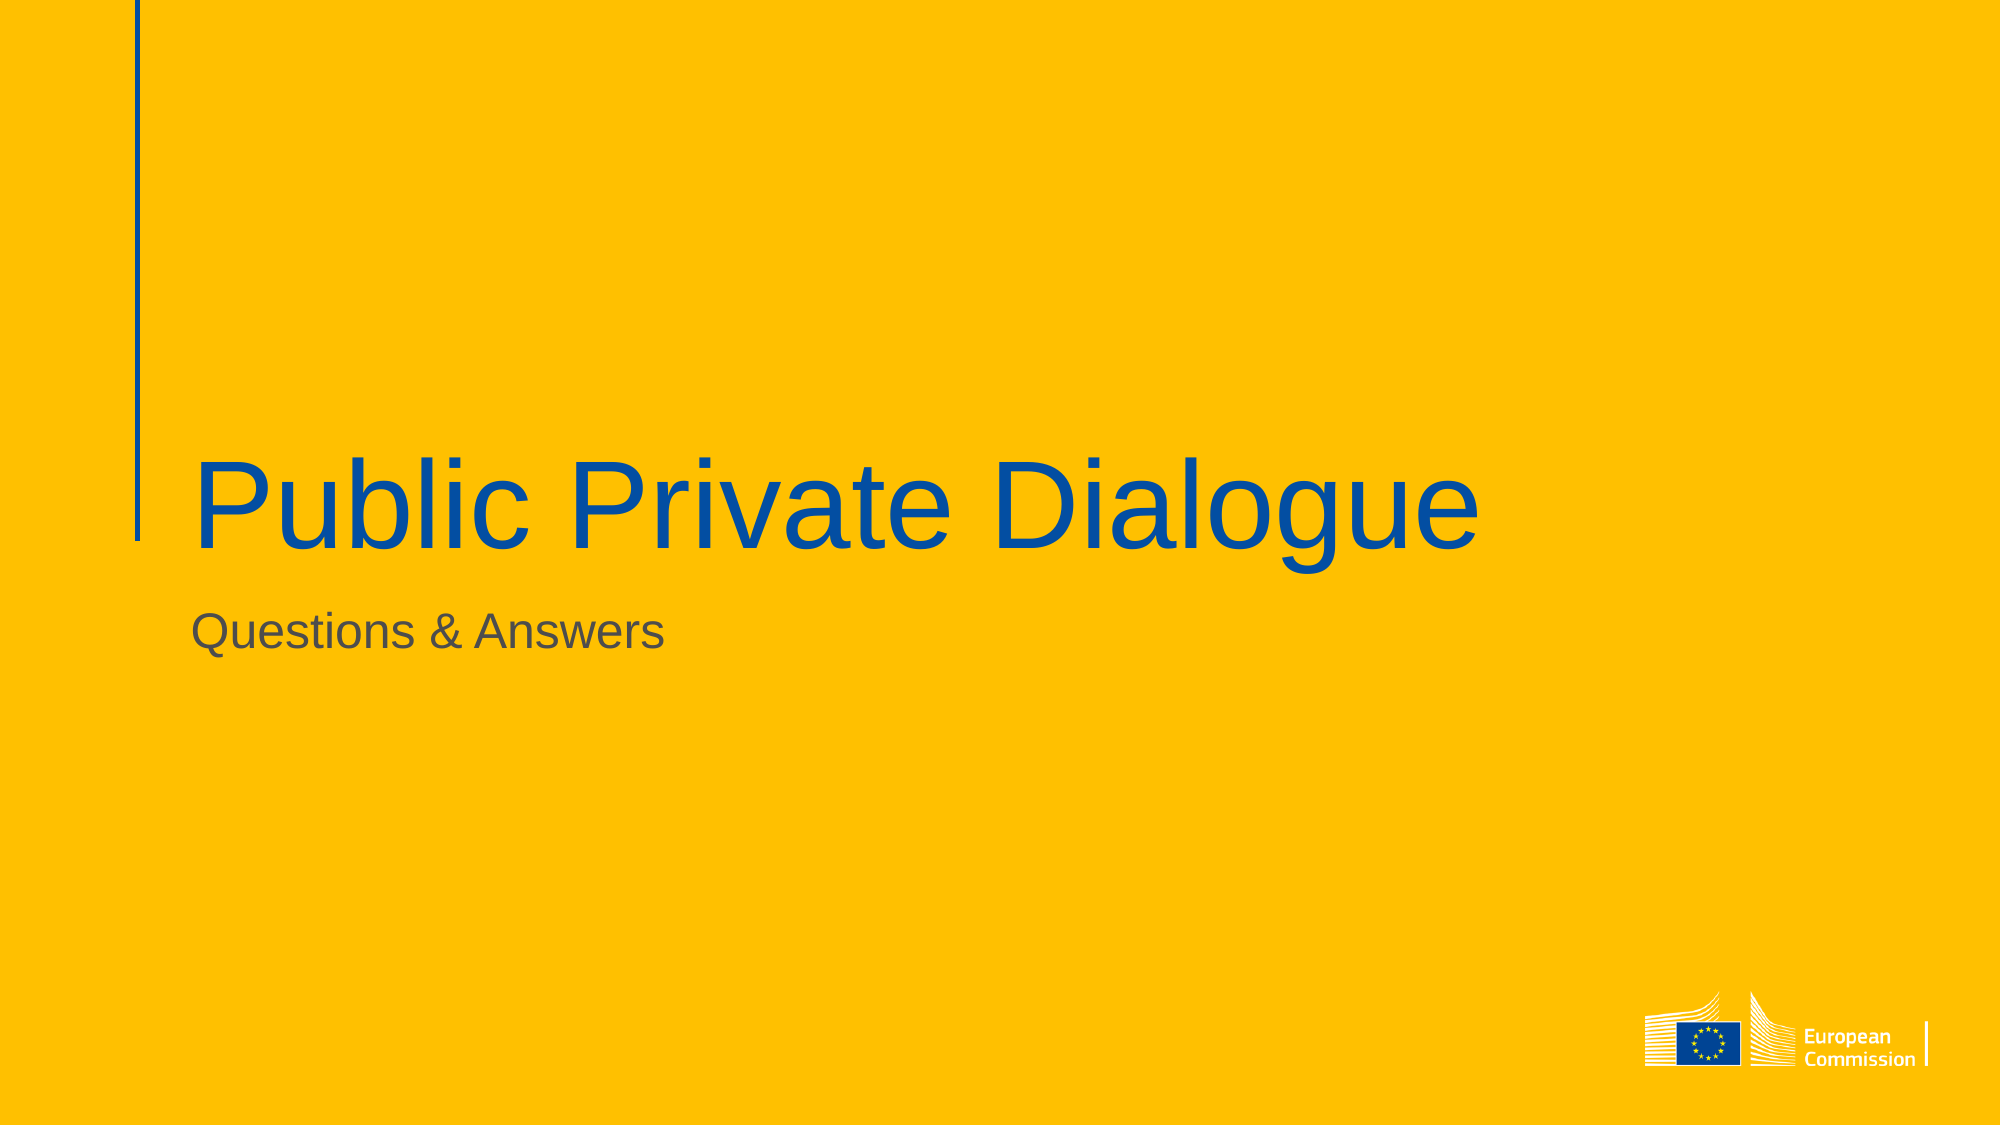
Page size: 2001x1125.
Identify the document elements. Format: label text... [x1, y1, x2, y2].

title Public Private Dialogue [176, 184, 1843, 576]
subtitle Questions & Answers [175, 590, 1842, 863]
picture [1645, 991, 1928, 1066]
